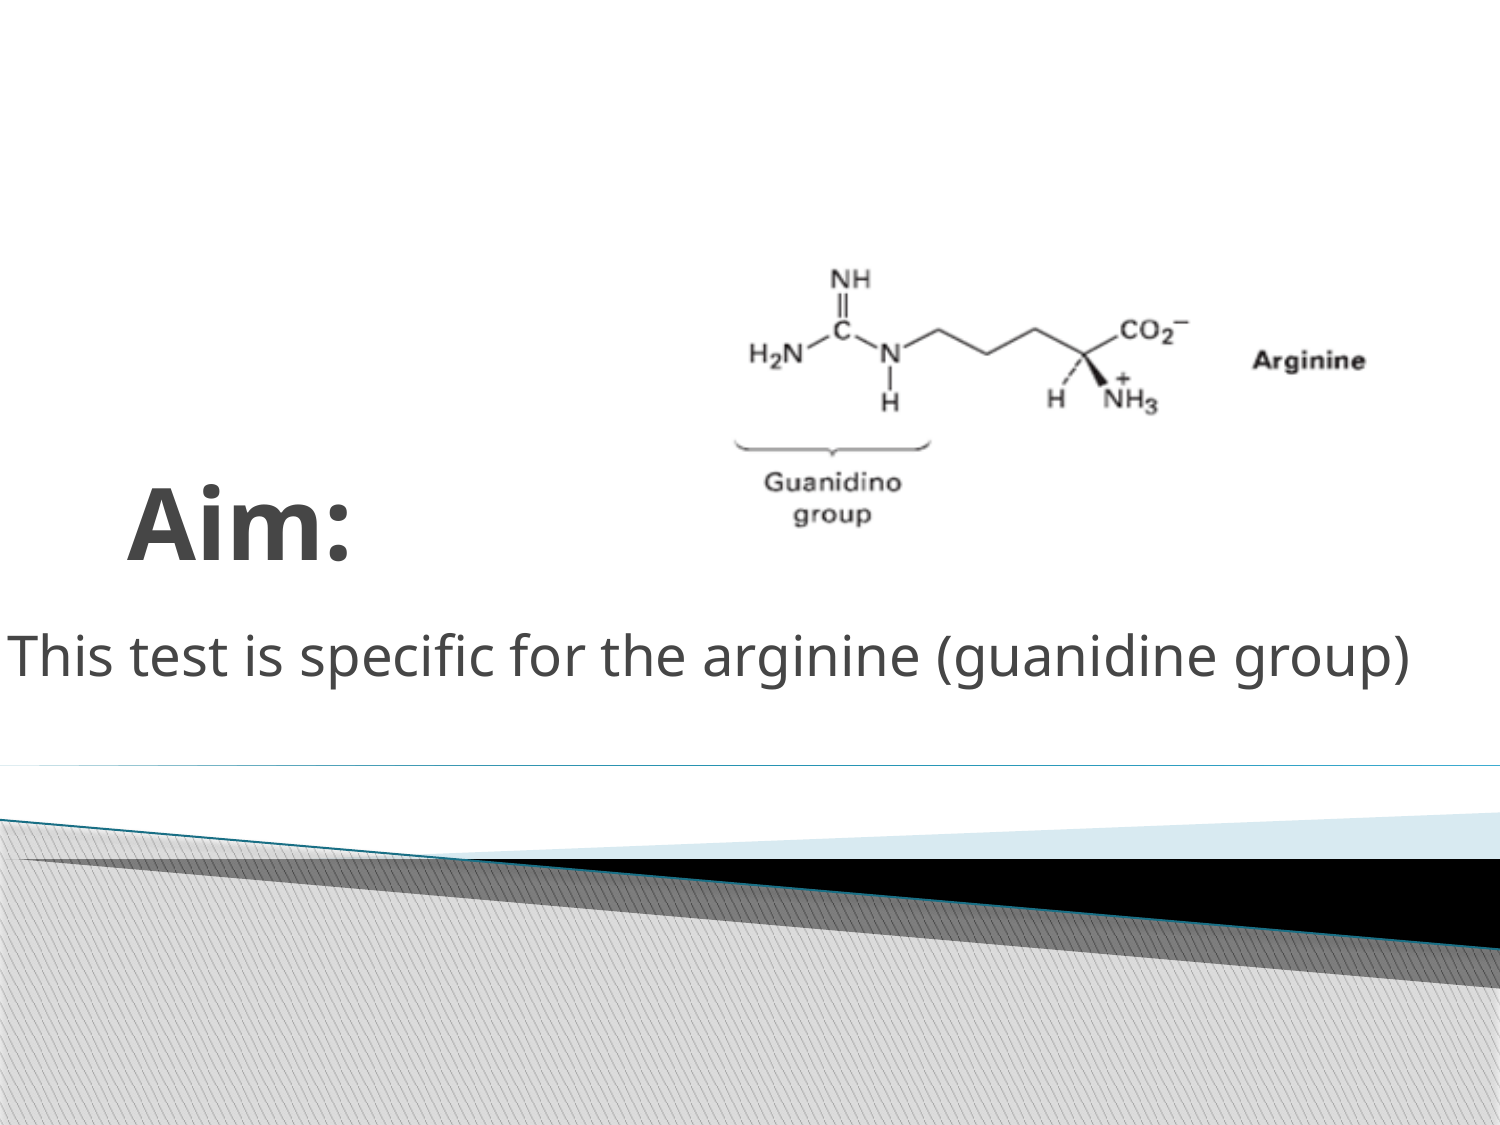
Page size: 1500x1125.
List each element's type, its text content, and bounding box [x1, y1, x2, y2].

title Aim: [112, 287, 1388, 588]
picture [485, 900, 1500, 989]
subtitle This test is specific for the arginine (guanidine group) [0, 612, 1500, 900]
picture [699, 262, 1388, 544]
